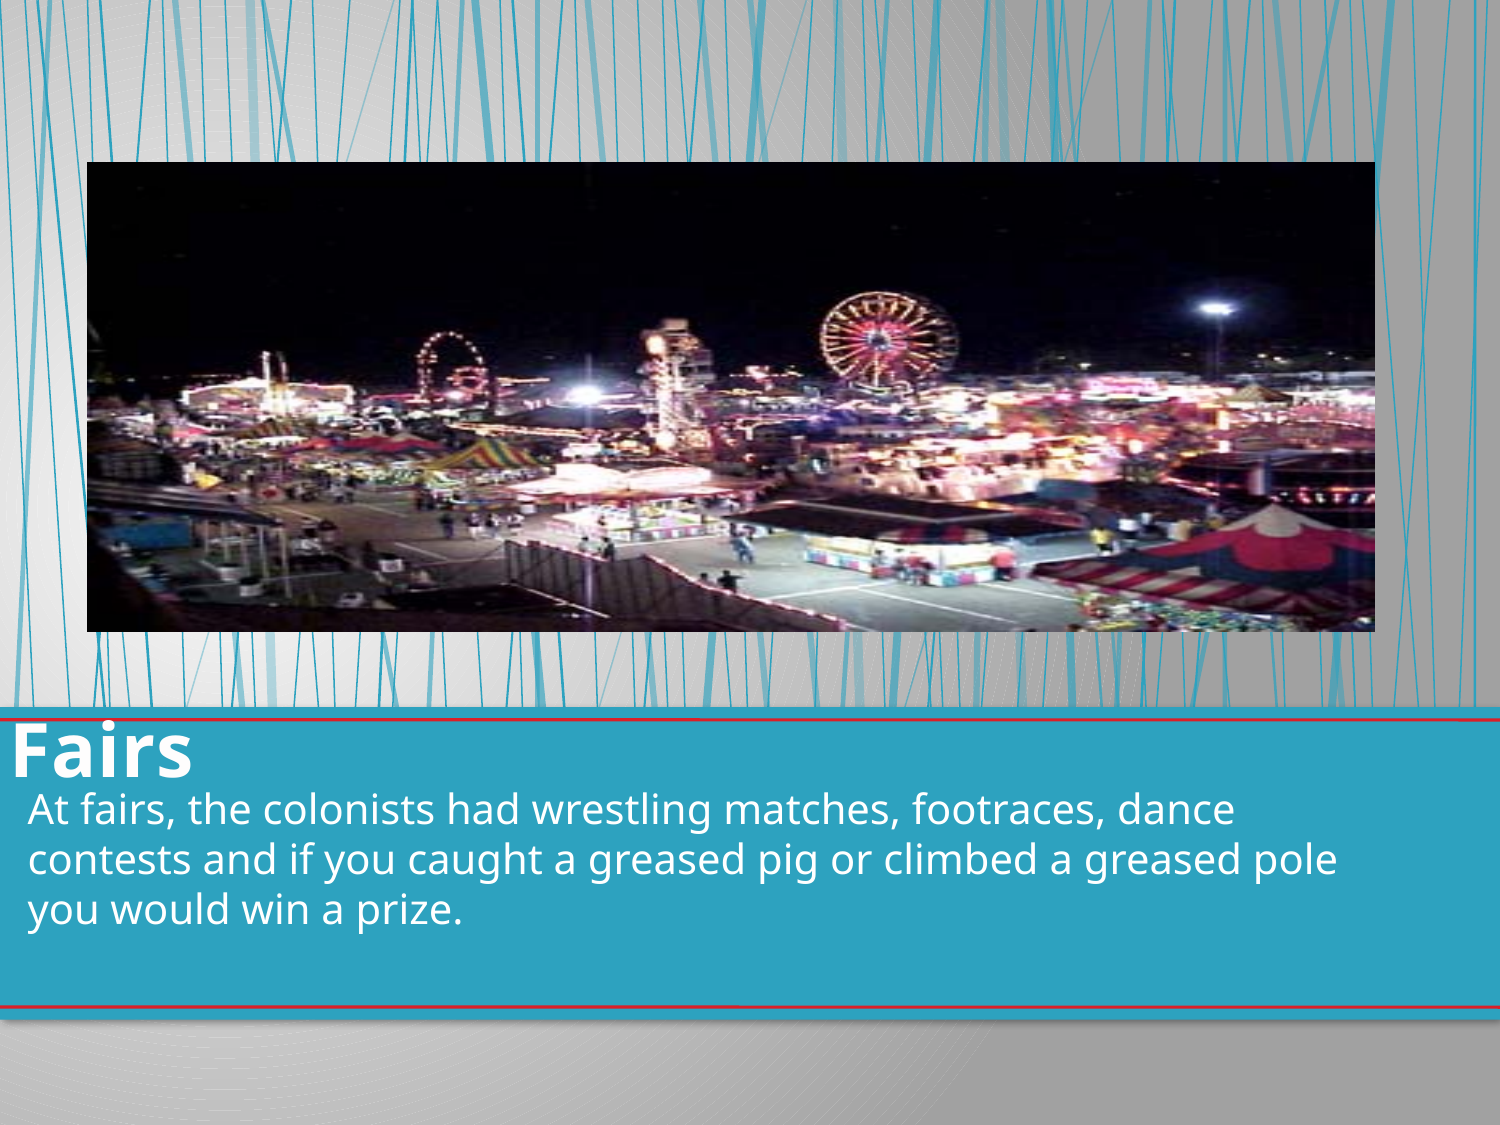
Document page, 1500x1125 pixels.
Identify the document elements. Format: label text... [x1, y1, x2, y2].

picture [87, 162, 1376, 632]
list At fairs, the colonists had wrestling matches, footraces, dance contests and if you caught a greased pig or climbed a greased pole you would win a prize. [12, 774, 1375, 1088]
title Fairs [0, 612, 1357, 800]
